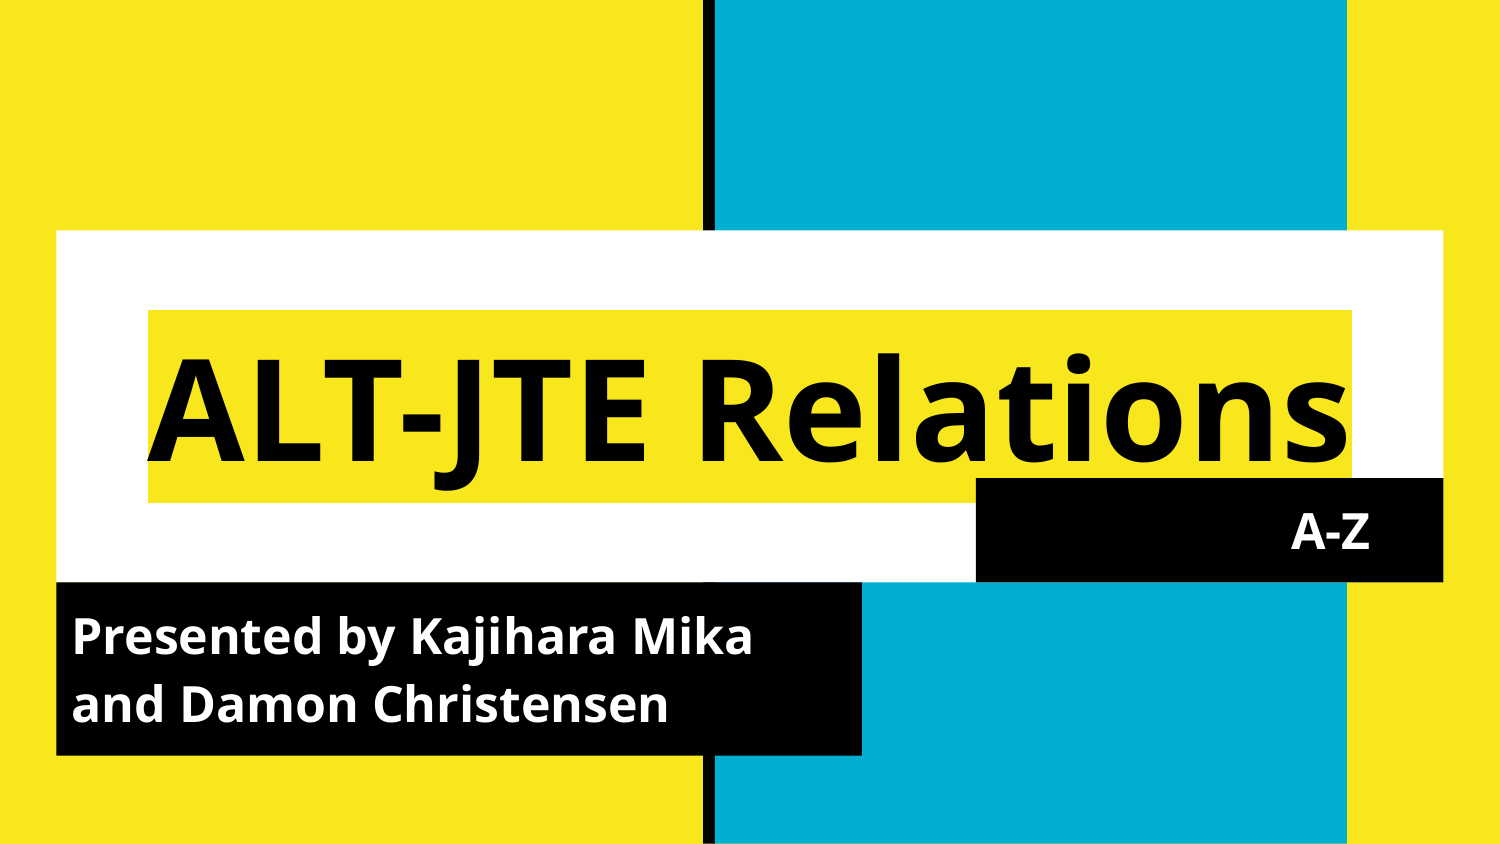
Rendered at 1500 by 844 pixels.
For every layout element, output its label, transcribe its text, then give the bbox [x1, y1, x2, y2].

subtitle A-Z [975, 478, 1444, 583]
subtitle Presented by Kajihara Mika and Damon Christensen [56, 582, 862, 756]
title ALT-JTE Relations [56, 230, 1444, 583]
